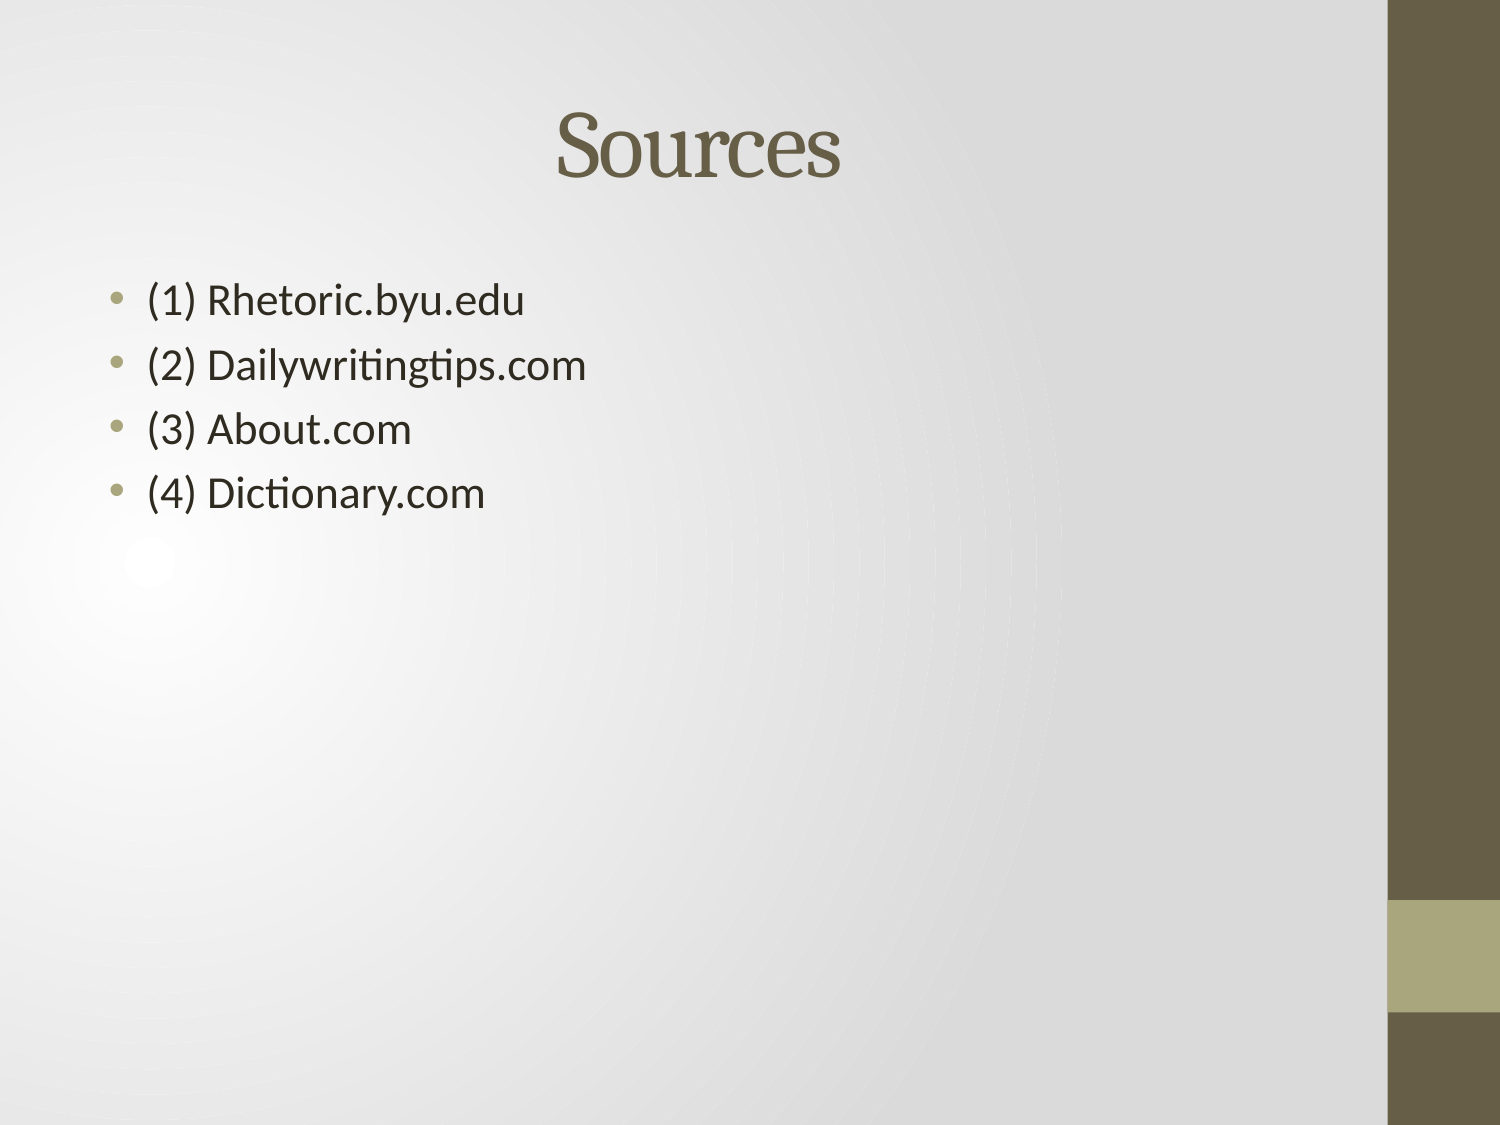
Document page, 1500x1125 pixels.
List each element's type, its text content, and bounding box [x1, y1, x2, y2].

title Sources [75, 45, 1325, 233]
list (1) Rhetoric.byu.edu (2) Dailywritingtips.com (3) About.com (4) Dictionary.com [75, 262, 1325, 1050]
